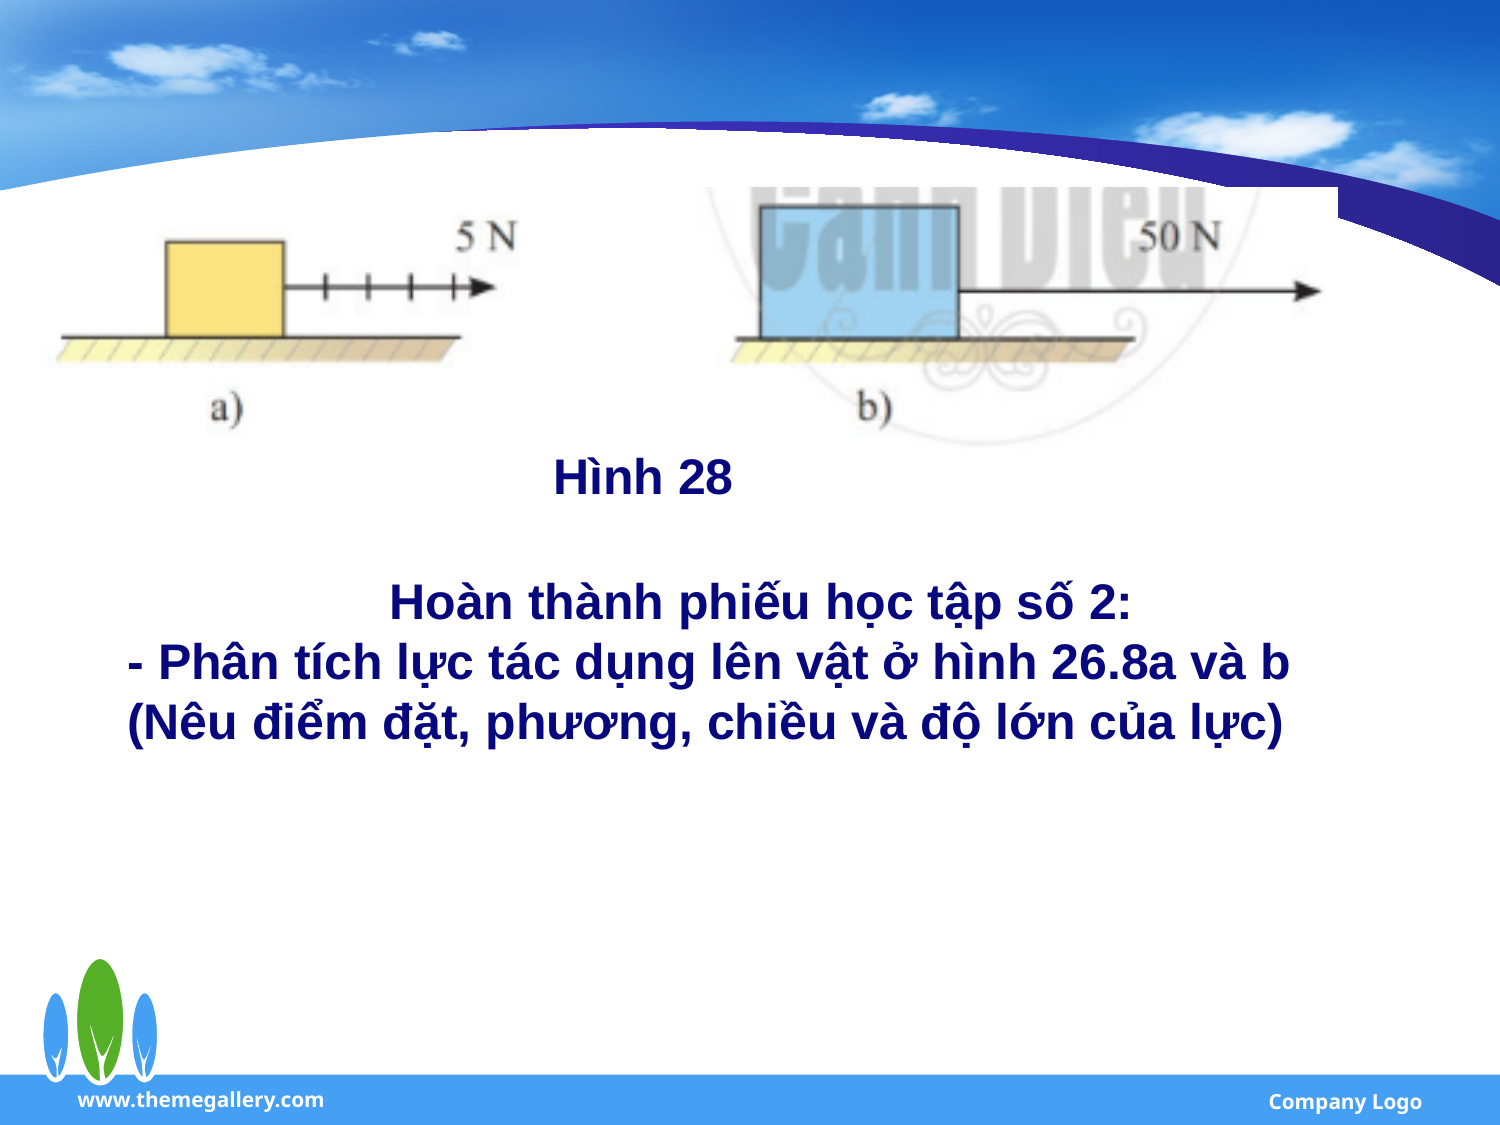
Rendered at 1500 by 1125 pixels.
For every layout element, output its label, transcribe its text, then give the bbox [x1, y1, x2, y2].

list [37, 187, 1338, 451]
text_box Hoàn thành phiếu học tập số 2: - Phân tích lực tác dụng lên vật ở hình 26.8a và b (Nêu điểm đặt, phương, chiều và độ lớn của lực) [112, 562, 1425, 758]
text_box Hình 28 [538, 460, 749, 513]
footer Company Logo [987, 1080, 1438, 1113]
slide_number www.themegallery.com [62, 1078, 476, 1113]
picture [0, 0, 1500, 221]
